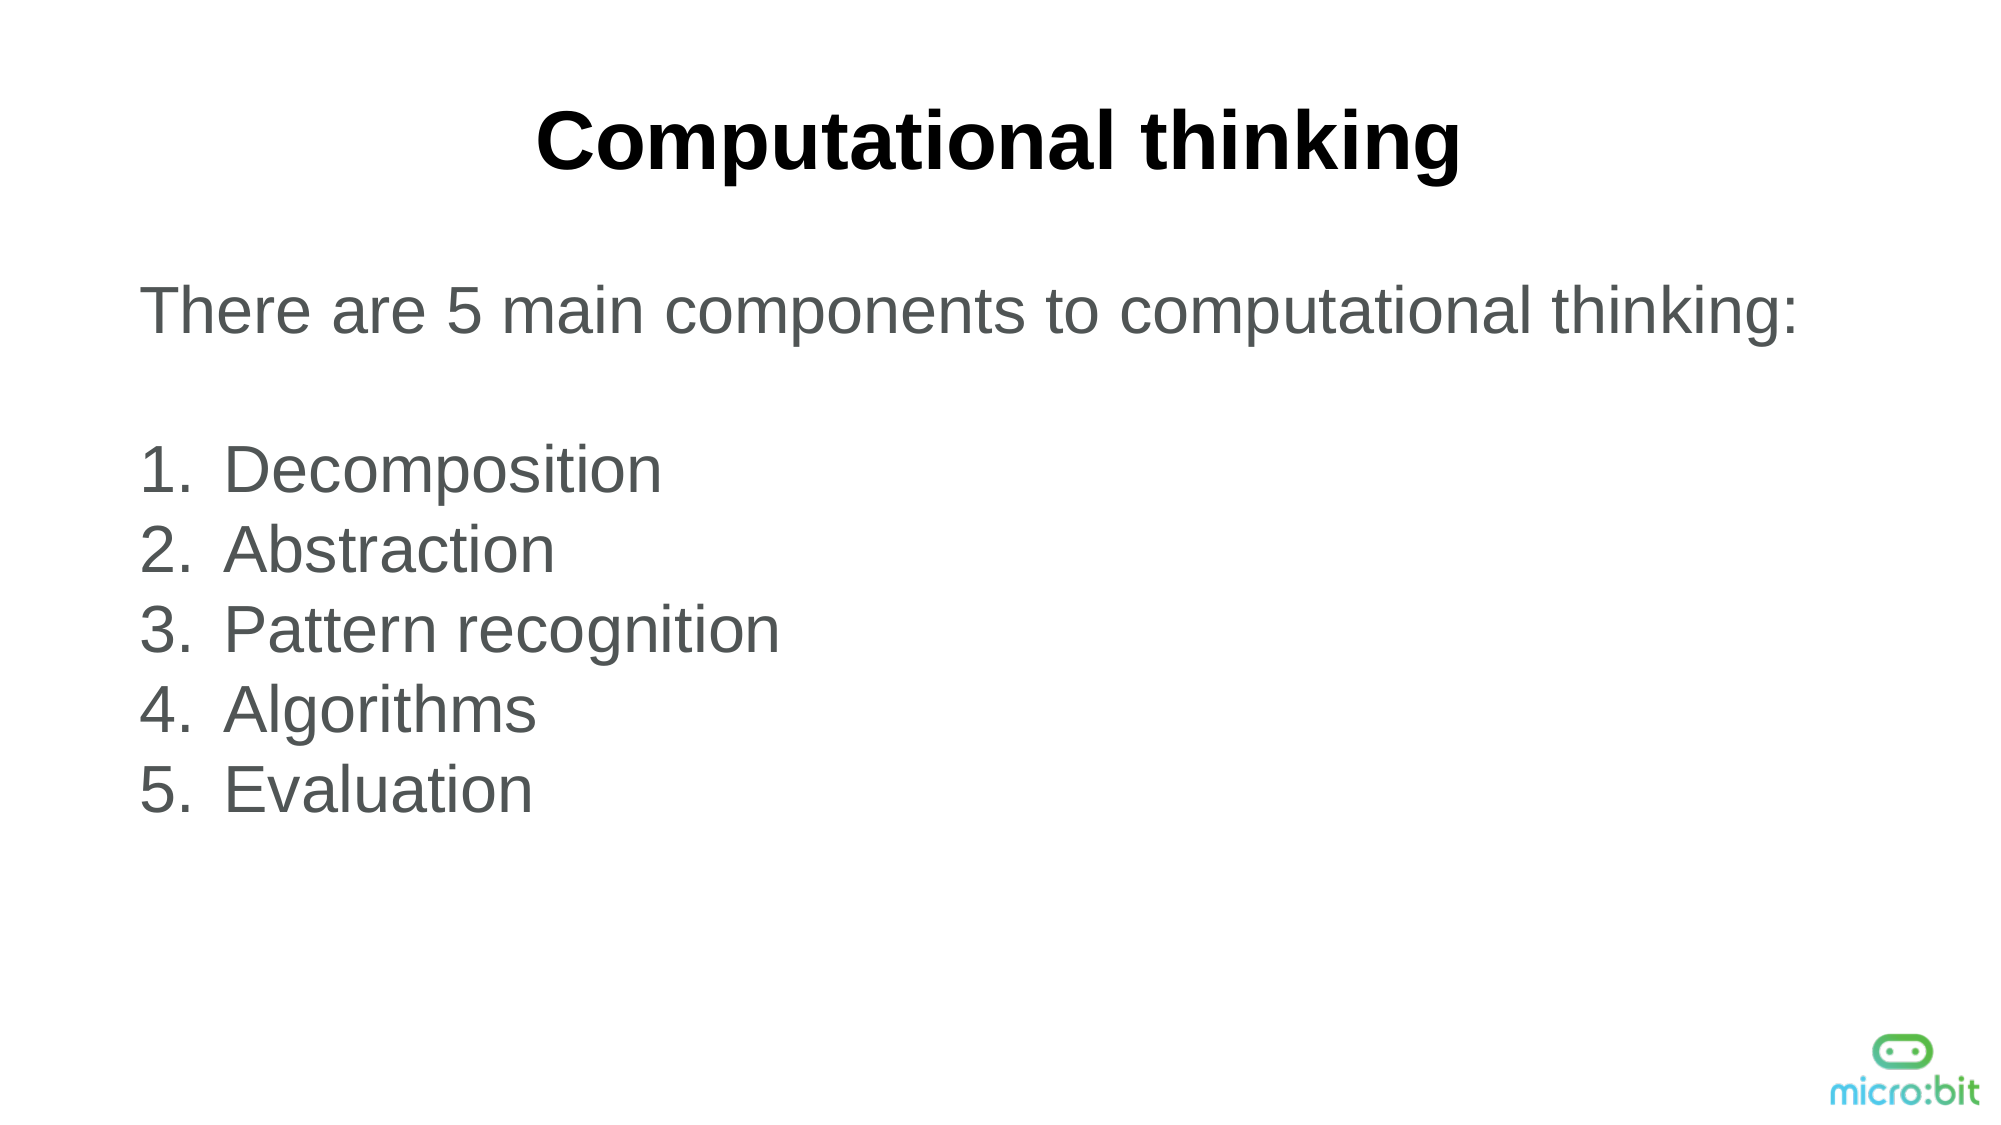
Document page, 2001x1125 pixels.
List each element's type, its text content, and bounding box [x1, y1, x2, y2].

picture [1830, 1029, 1980, 1106]
text_box Computational thinking There are 5 main components to computational thinking: Decomposition Abstraction Pattern recognition Algorithms Evaluation [124, 72, 1876, 896]
